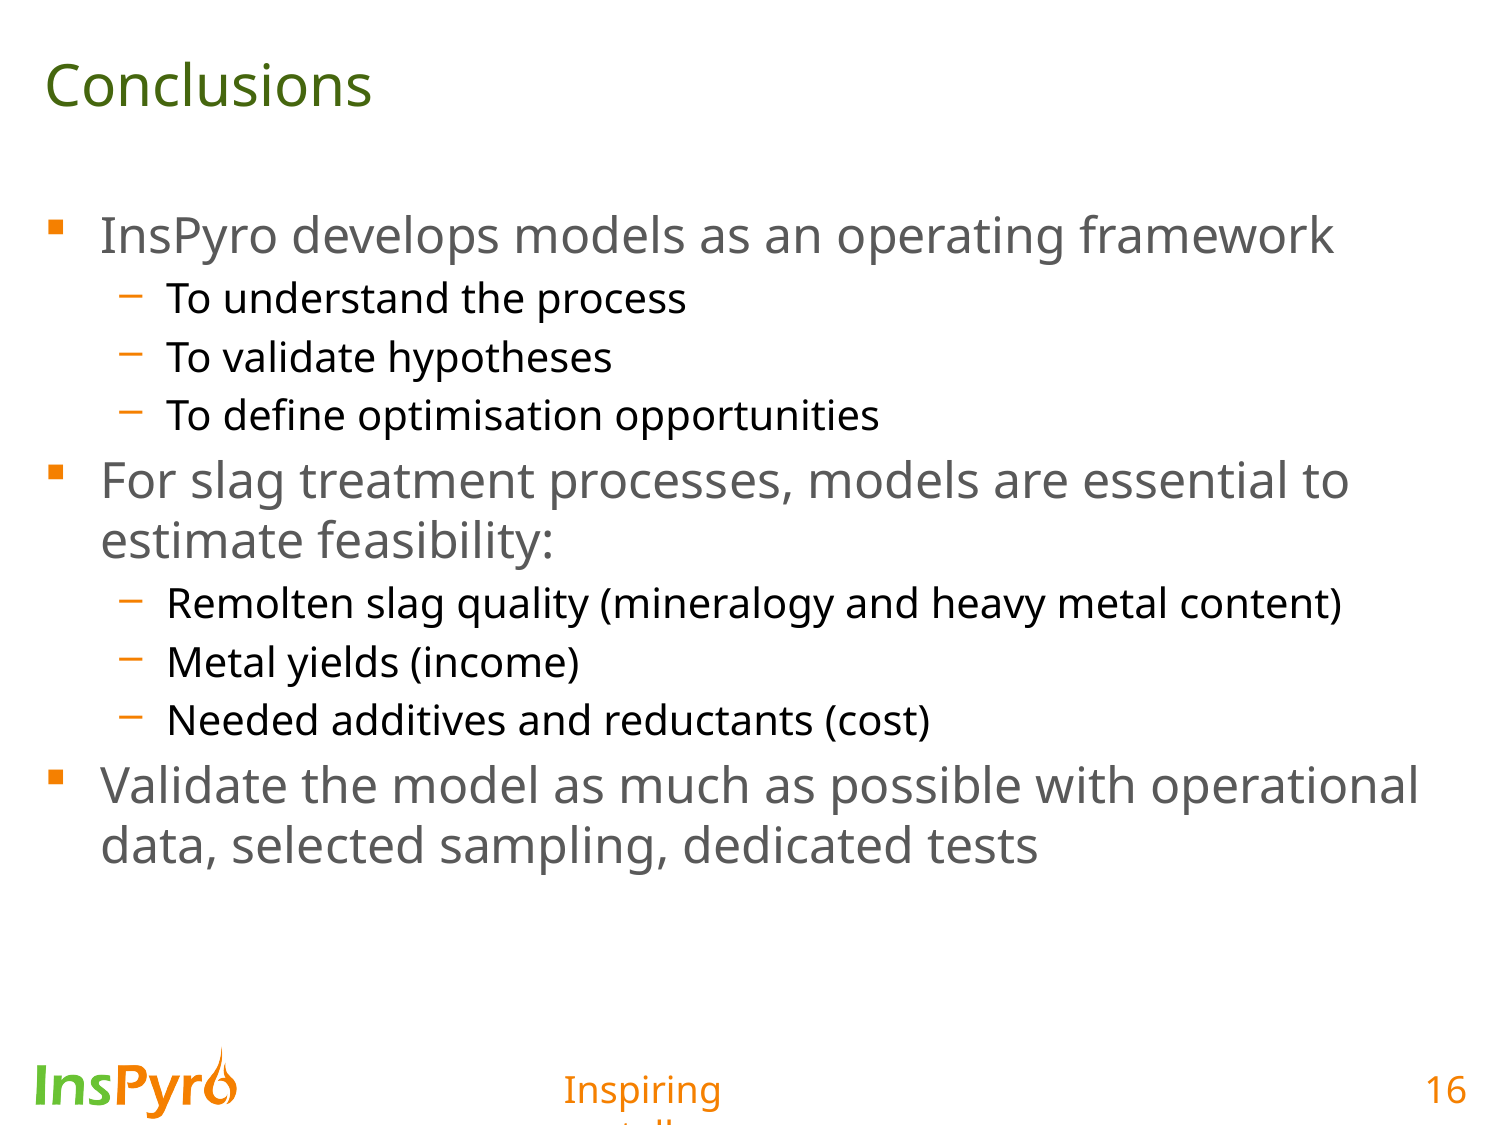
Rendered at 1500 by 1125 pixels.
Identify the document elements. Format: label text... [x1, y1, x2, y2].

picture [29, 1039, 243, 1125]
title Conclusions [29, 6, 1380, 161]
list InsPyro develops models as an operating framework To understand the process To validate hypotheses To define optimisation opportunities For slag treatment processes, models are essential to estimate feasibility: Remolten slag quality (mineralogy and heavy metal content) Metal yields (income) Needed additives and reductants (cost) Validate the model as much as possible with operational data, selected sampling, dedicated tests [29, 196, 1471, 965]
slide_number 16 [1352, 1058, 1483, 1125]
